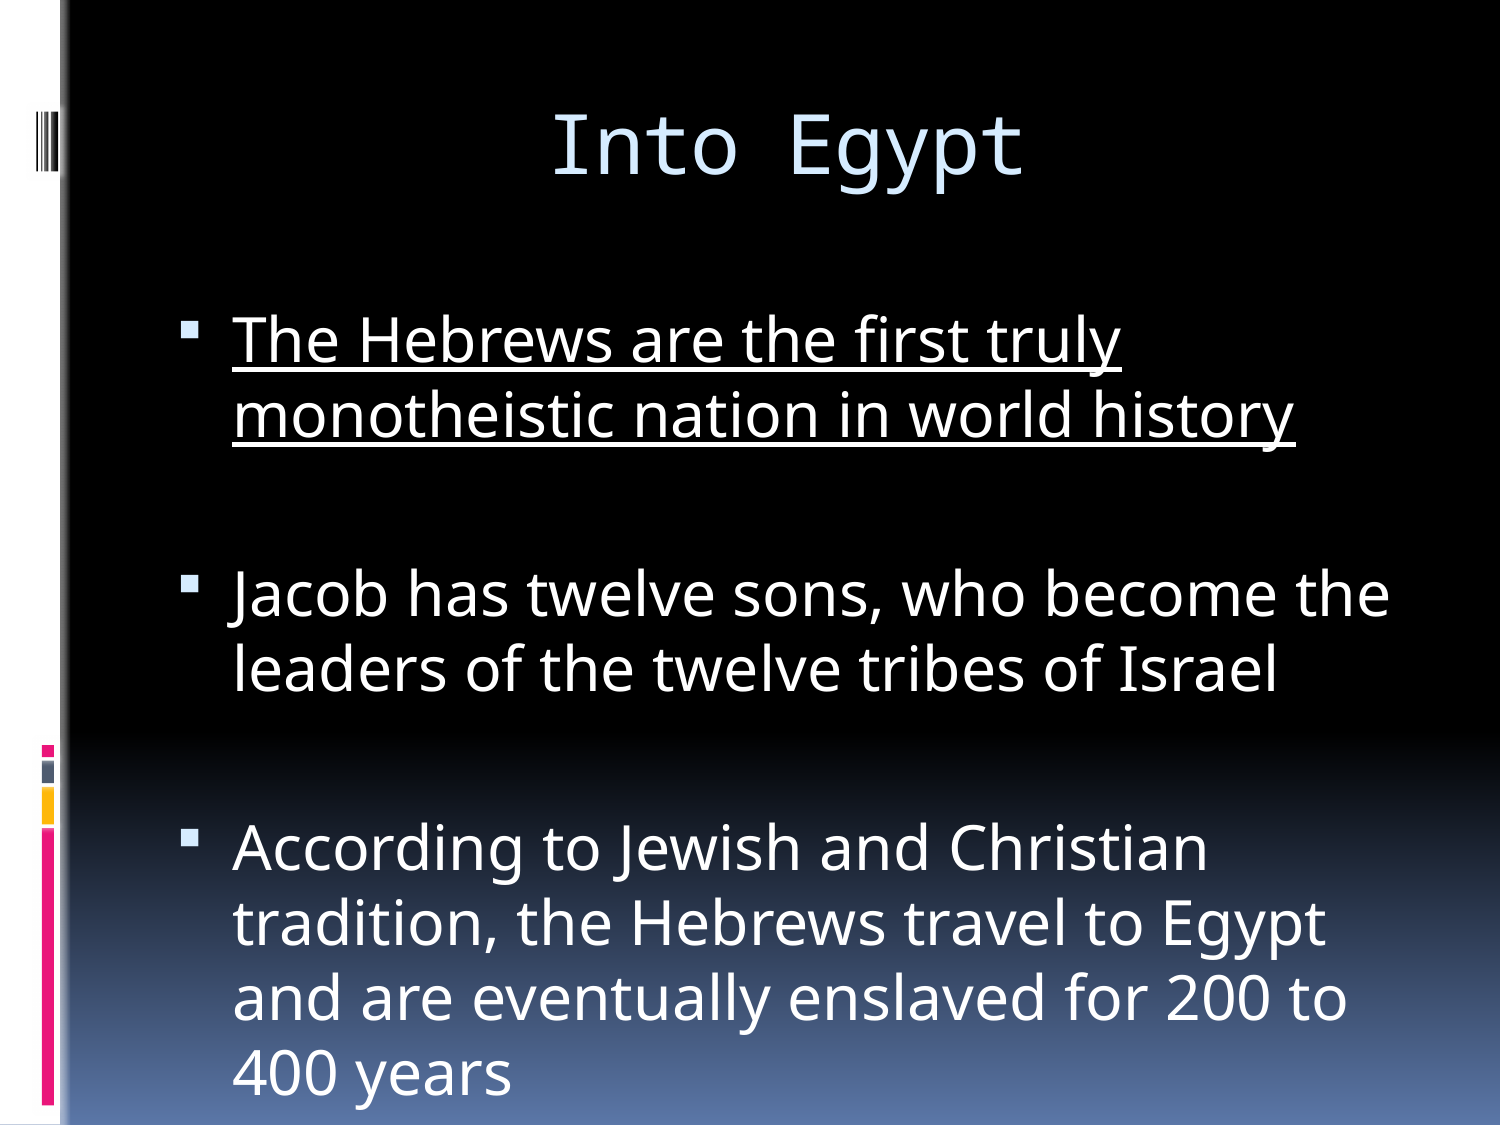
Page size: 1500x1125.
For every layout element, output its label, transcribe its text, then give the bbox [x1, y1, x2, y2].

title Into Egypt [150, 83, 1425, 234]
list The Hebrews are the first truly monotheistic nation in world history Jacob has twelve sons, who become the leaders of the twelve tribes of Israel According to Jewish and Christian tradition, the Hebrews travel to Egypt and are eventually enslaved for 200 to 400 years [150, 292, 1425, 1043]
